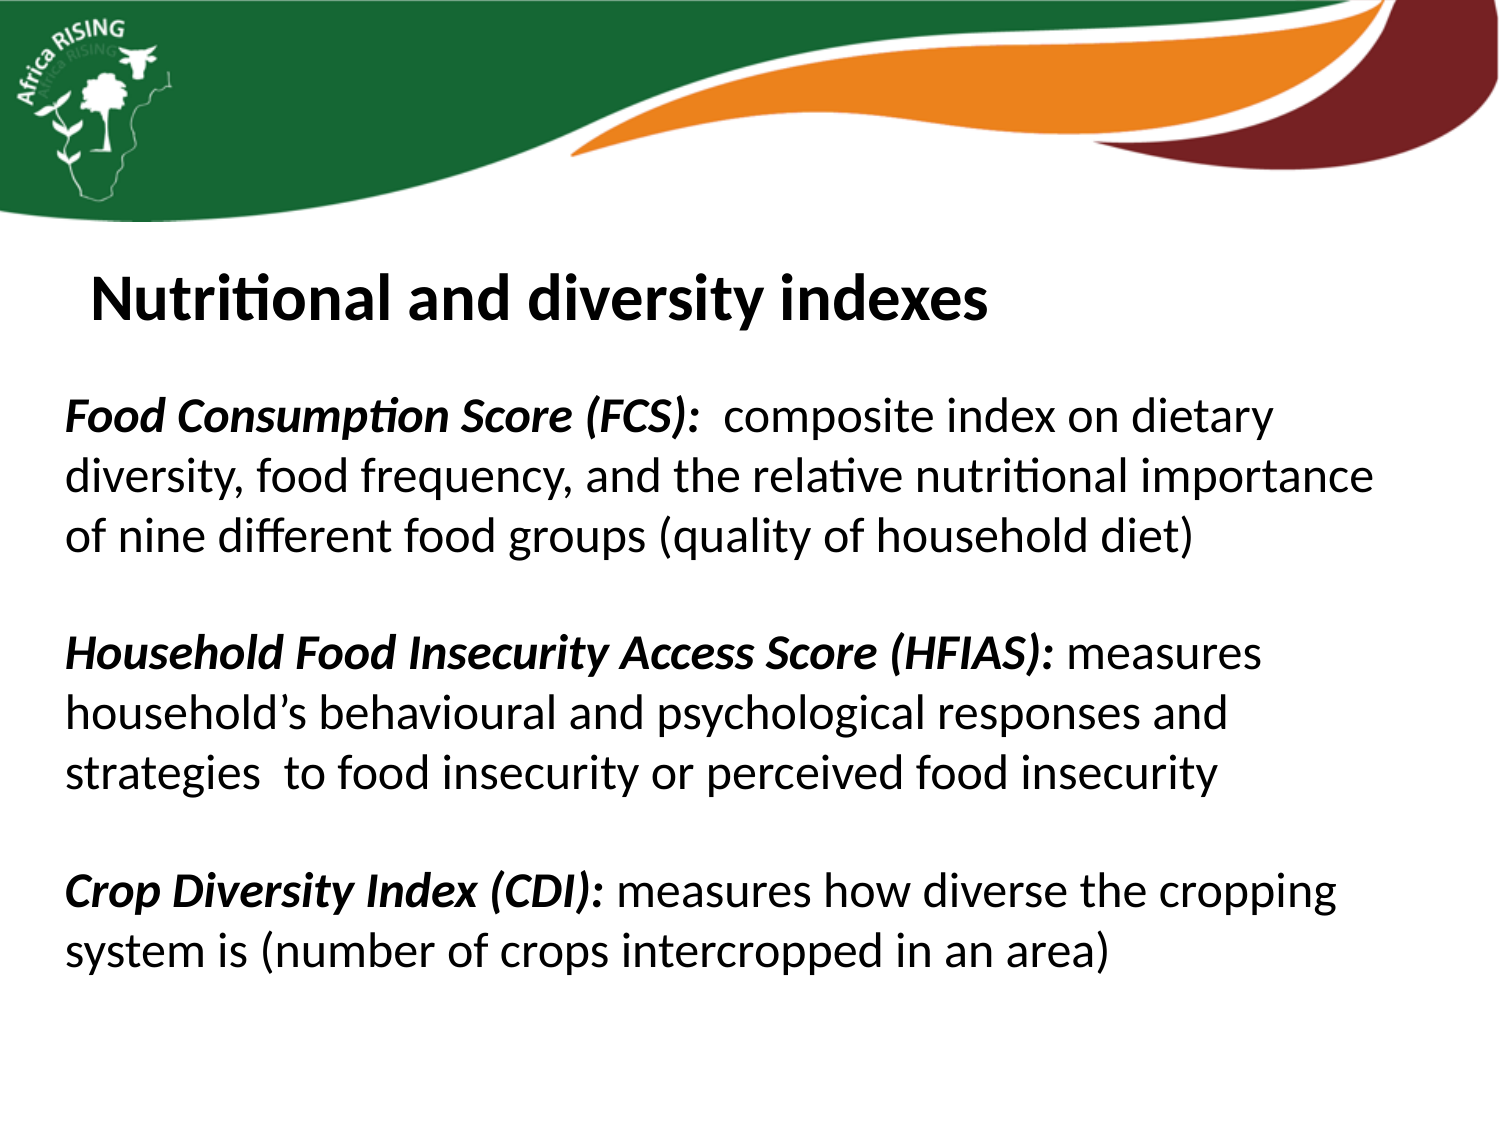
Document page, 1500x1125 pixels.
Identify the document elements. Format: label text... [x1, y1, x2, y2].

picture [0, 0, 1499, 222]
title Nutritional and diversity indexes [75, 200, 1425, 388]
text_box Household Food Insecurity Access Score (HFIAS): measures household’s behavioural and psychological responses and strategies to food insecurity or perceived food insecurity [49, 612, 1413, 808]
text_box Food Consumption Score (FCS): composite index on dietary diversity, food frequency, and the relative nutritional importance of nine different food groups (quality of household diet) [49, 374, 1413, 570]
text_box Crop Diversity Index (CDI): measures how diverse the cropping system is (number of crops intercropped in an area) [49, 849, 1413, 985]
